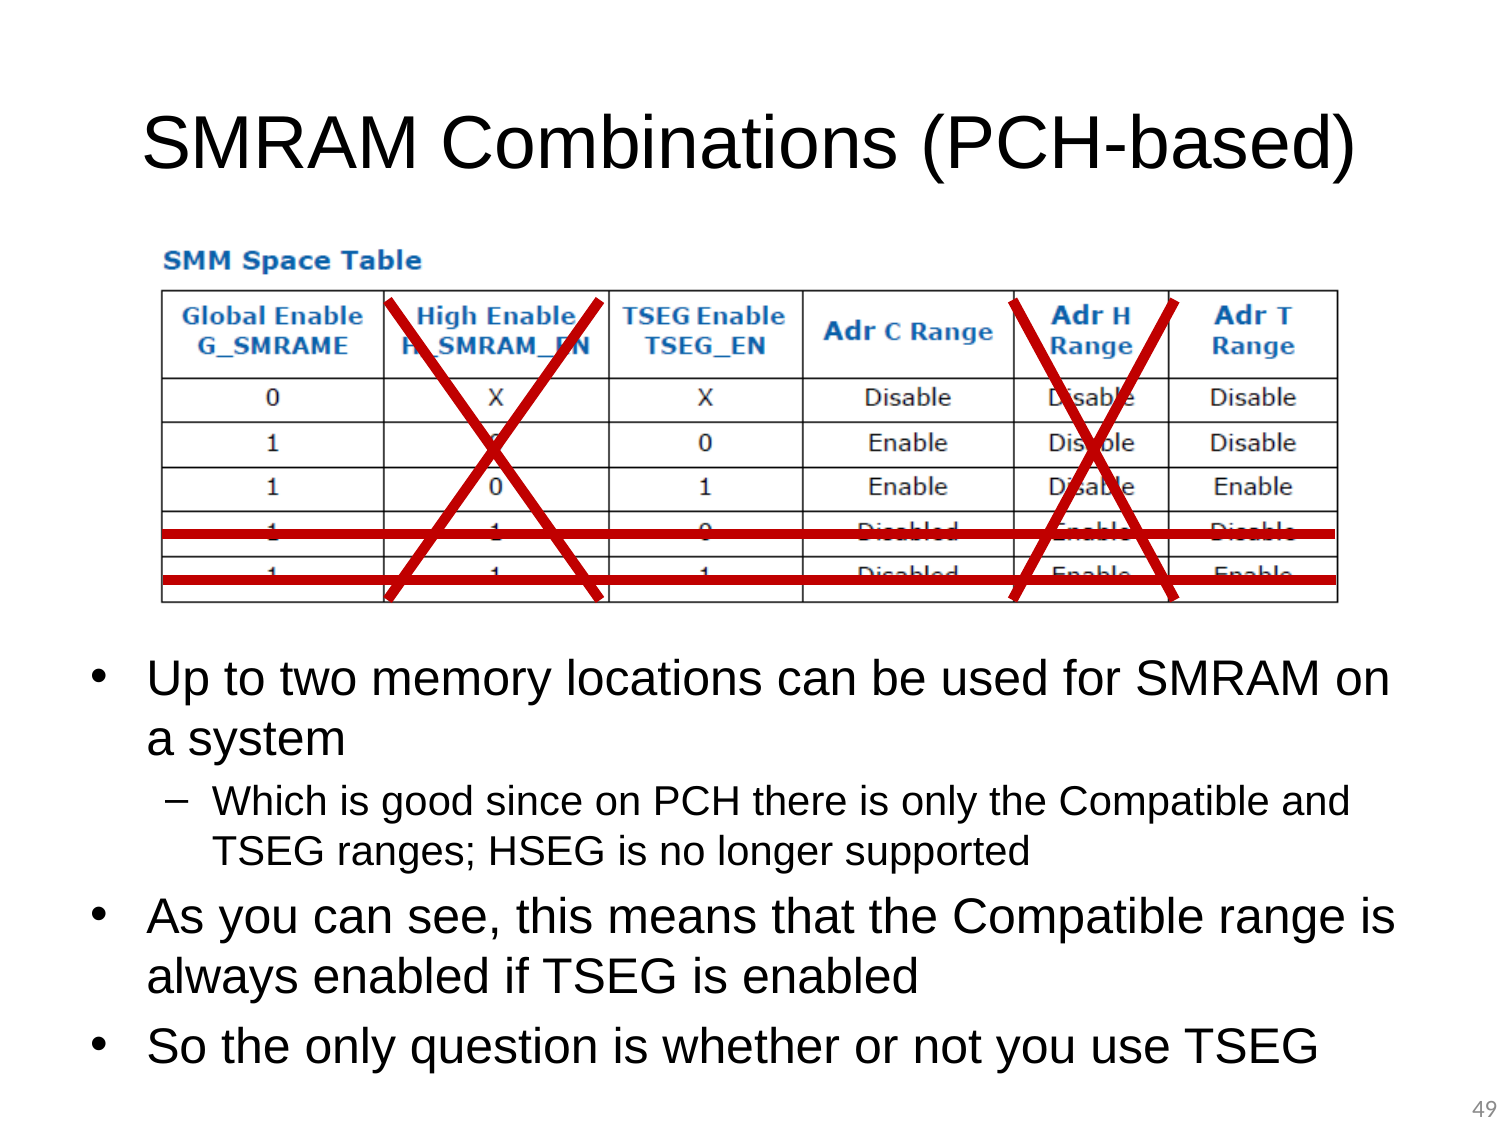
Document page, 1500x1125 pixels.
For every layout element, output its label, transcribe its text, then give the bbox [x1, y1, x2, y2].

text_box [1012, 299, 1176, 532]
title SMRAM Combinations (PCH-based) [75, 45, 1425, 233]
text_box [1012, 541, 1176, 579]
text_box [387, 541, 601, 579]
slide_number 49 [1162, 1077, 1500, 1125]
picture [151, 237, 1348, 612]
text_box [387, 299, 601, 532]
list Up to two memory locations can be used for SMRAM on a system Which is good since on PCH there is only the Compatible and TSEG ranges; HSEG is no longer supported As you can see, this means that the Compatible range is always enabled if TSEG is enabled So the only question is whether or not you use TSEG [75, 637, 1425, 1088]
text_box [1012, 589, 1176, 601]
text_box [387, 589, 601, 601]
